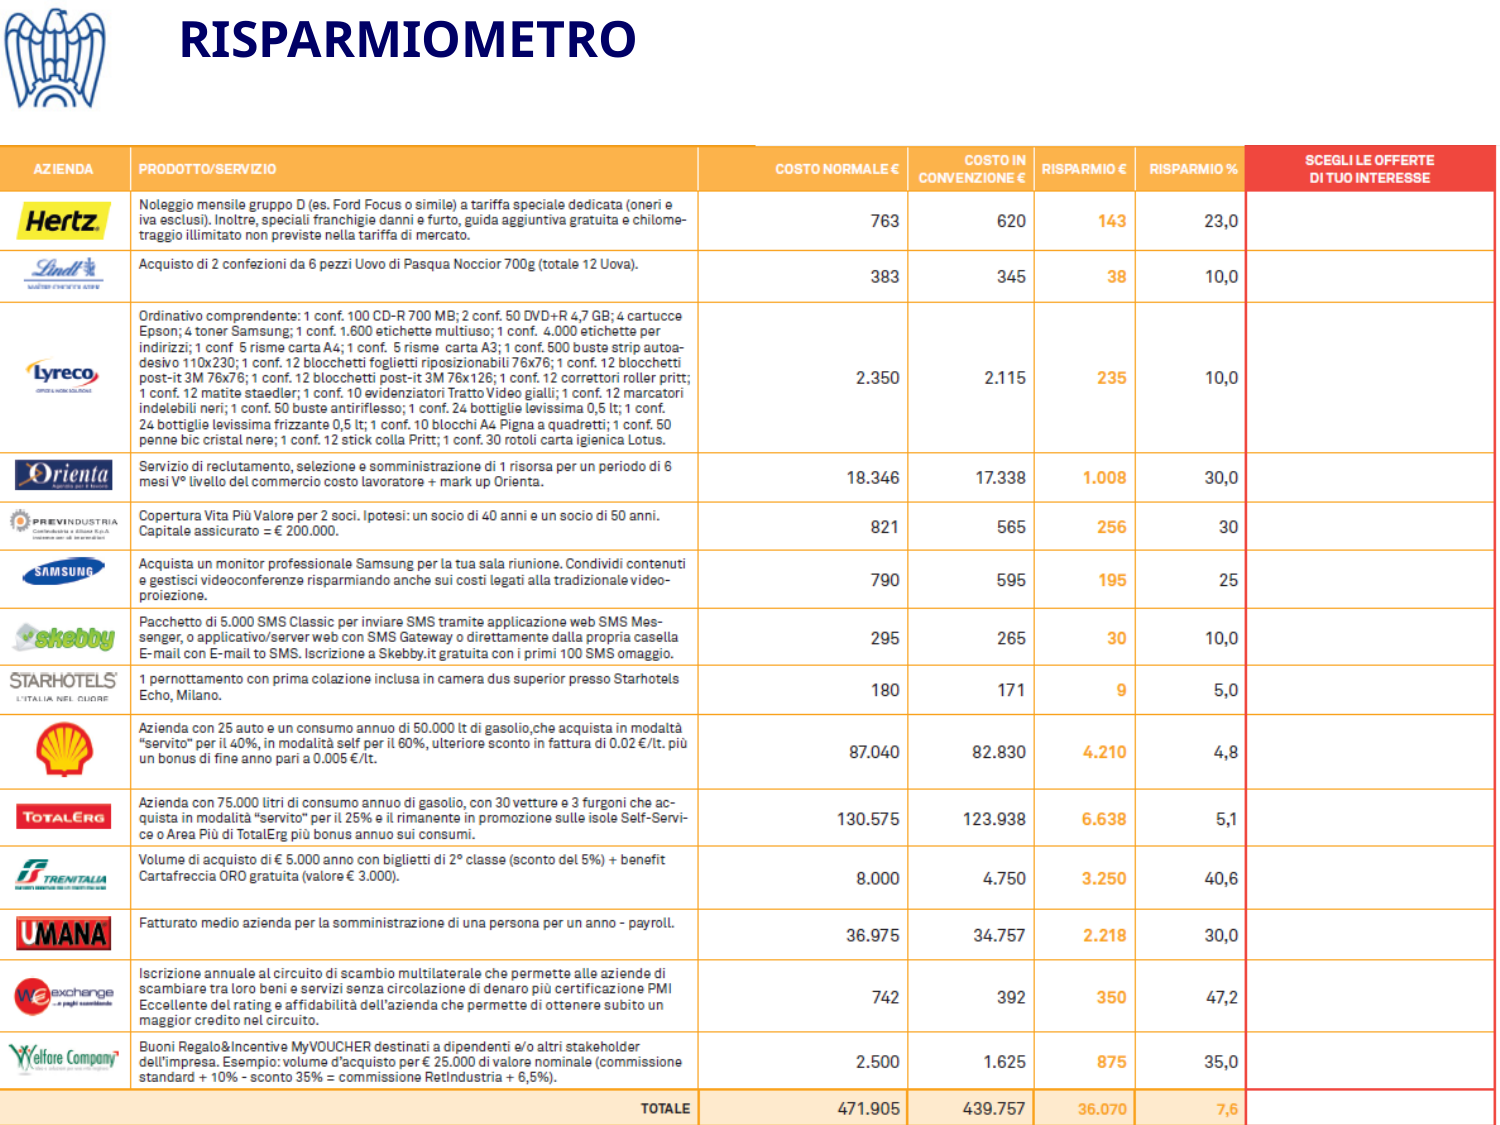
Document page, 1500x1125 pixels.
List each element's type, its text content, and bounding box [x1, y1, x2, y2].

picture [0, 0, 113, 113]
text_box RISPARMIOMETRO [163, 0, 654, 75]
picture [0, 144, 1500, 1125]
